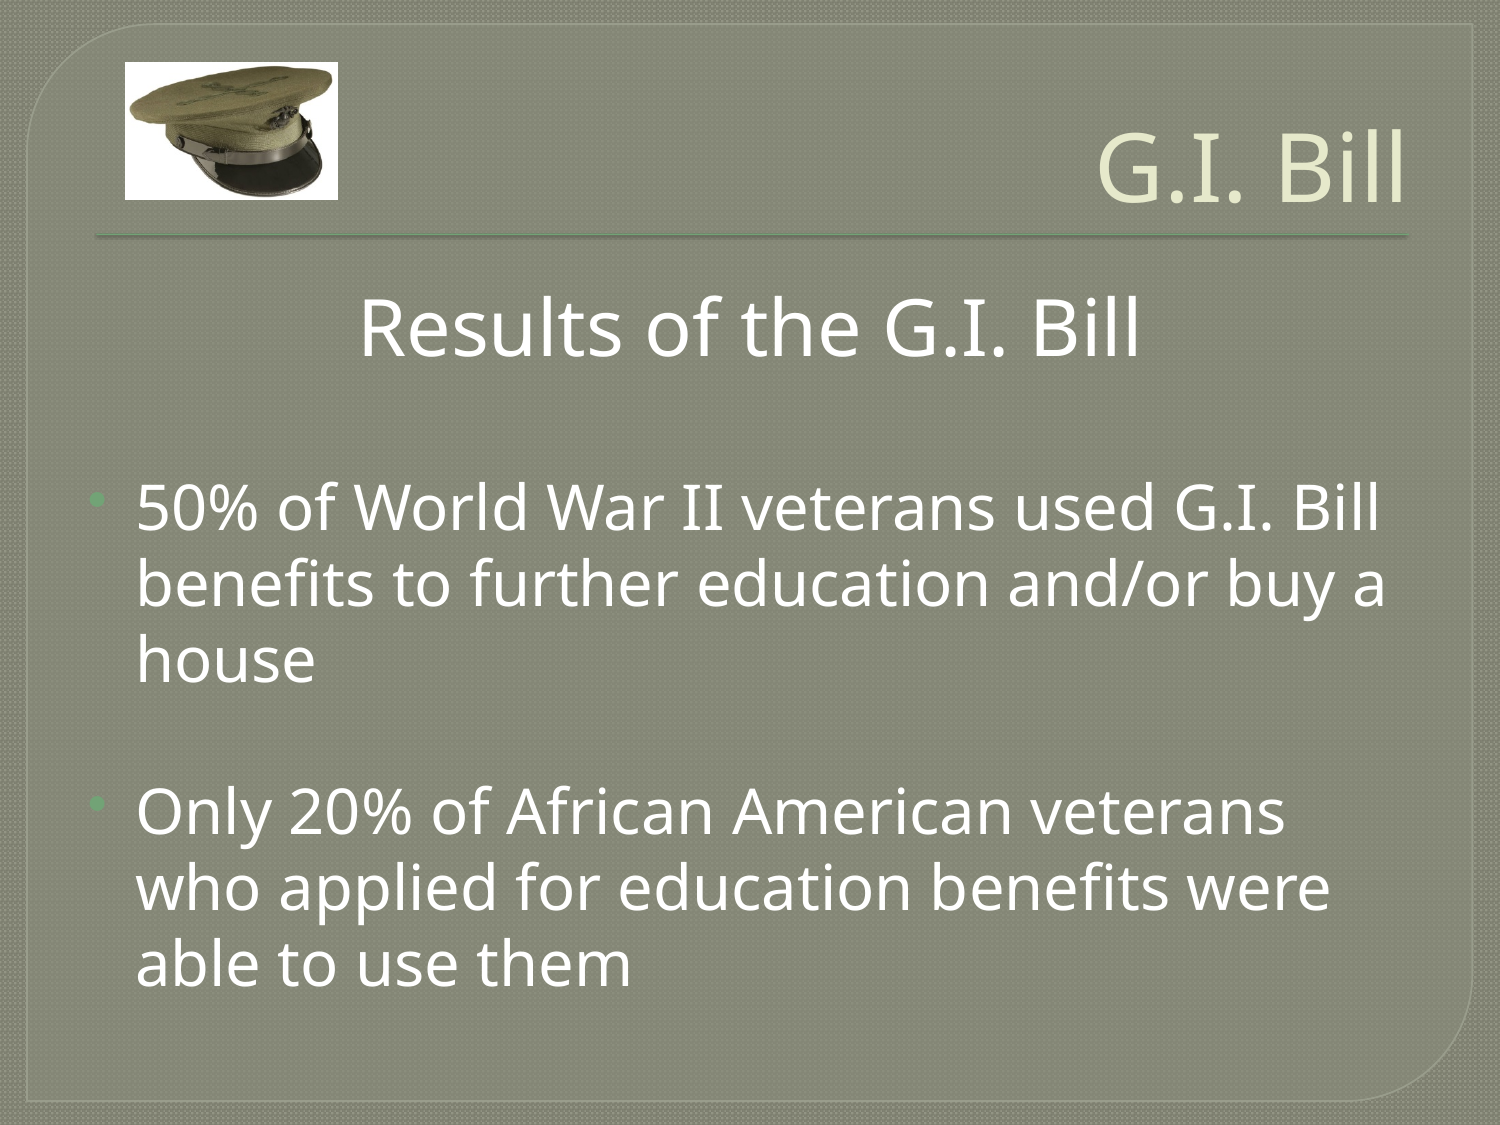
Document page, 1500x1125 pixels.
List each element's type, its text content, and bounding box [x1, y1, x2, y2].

title G.I. Bill [75, 41, 1425, 230]
list Results of the G.I. Bill 50% of World War II veterans used G.I. Bill benefits to further education and/or buy a house Only 20% of African American veterans who applied for education benefits were able to use them [75, 270, 1425, 1013]
picture [124, 62, 338, 201]
